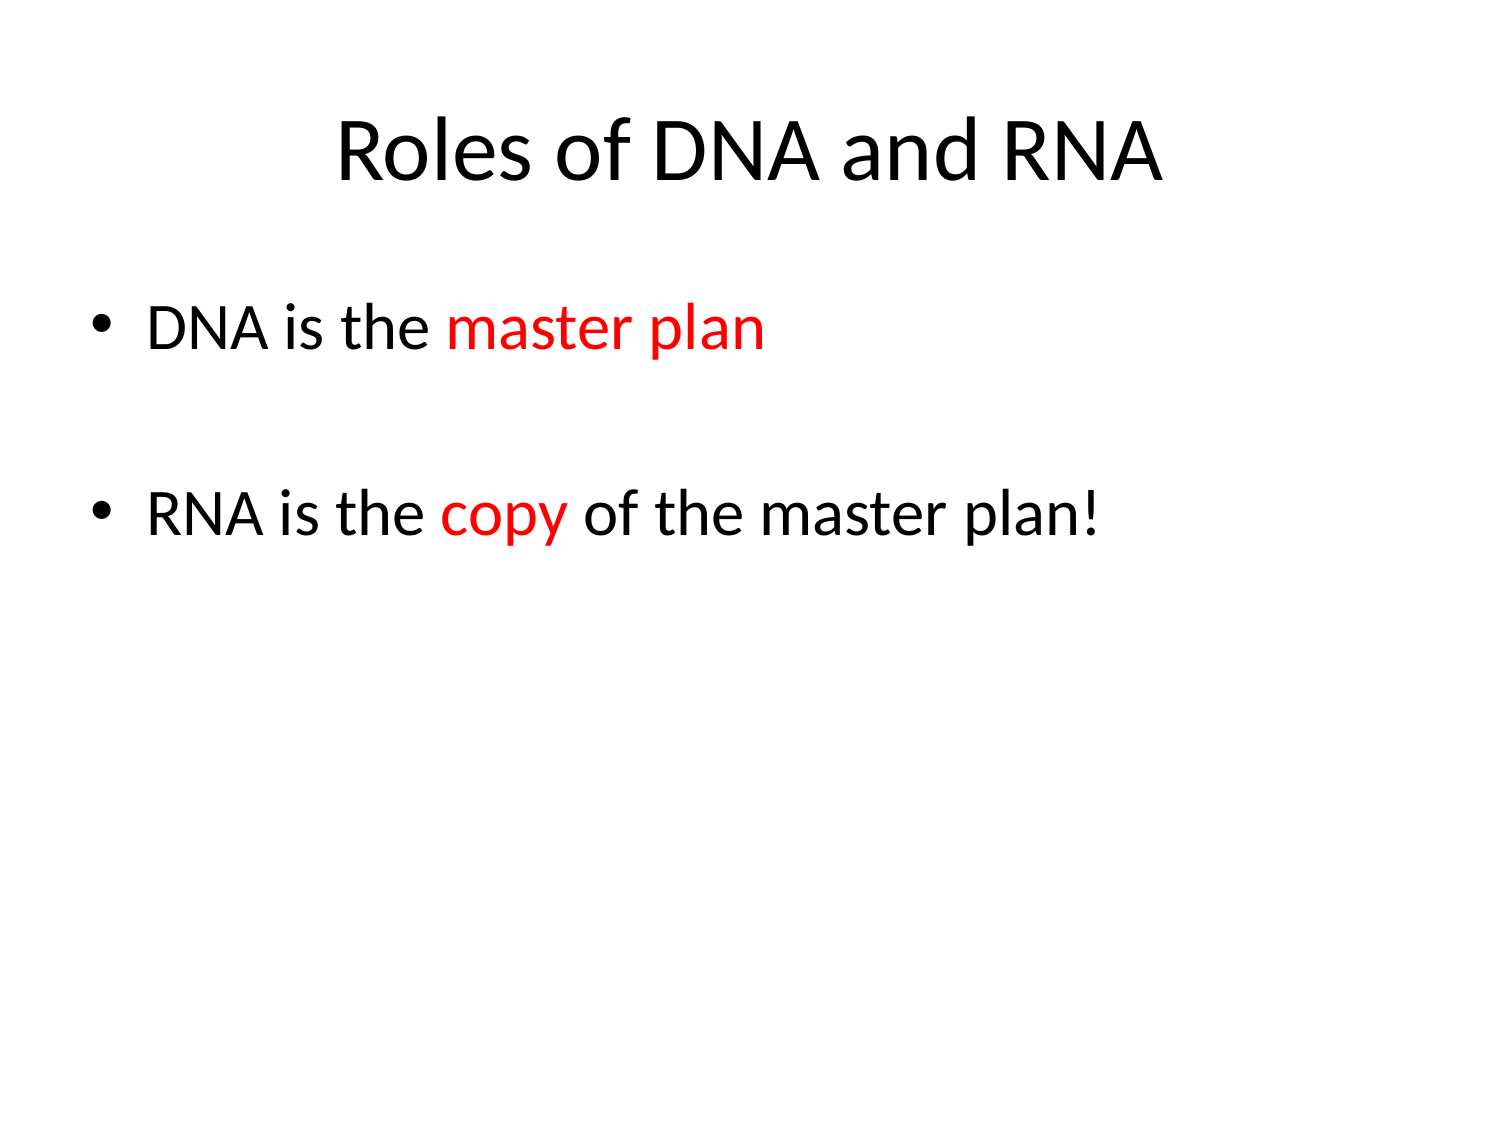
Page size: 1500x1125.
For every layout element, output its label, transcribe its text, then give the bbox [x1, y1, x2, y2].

list DNA is the master plan RNA is the copy of the master plan! [74, 274, 1426, 1026]
title Roles of DNA and RNA [74, 49, 1426, 238]
